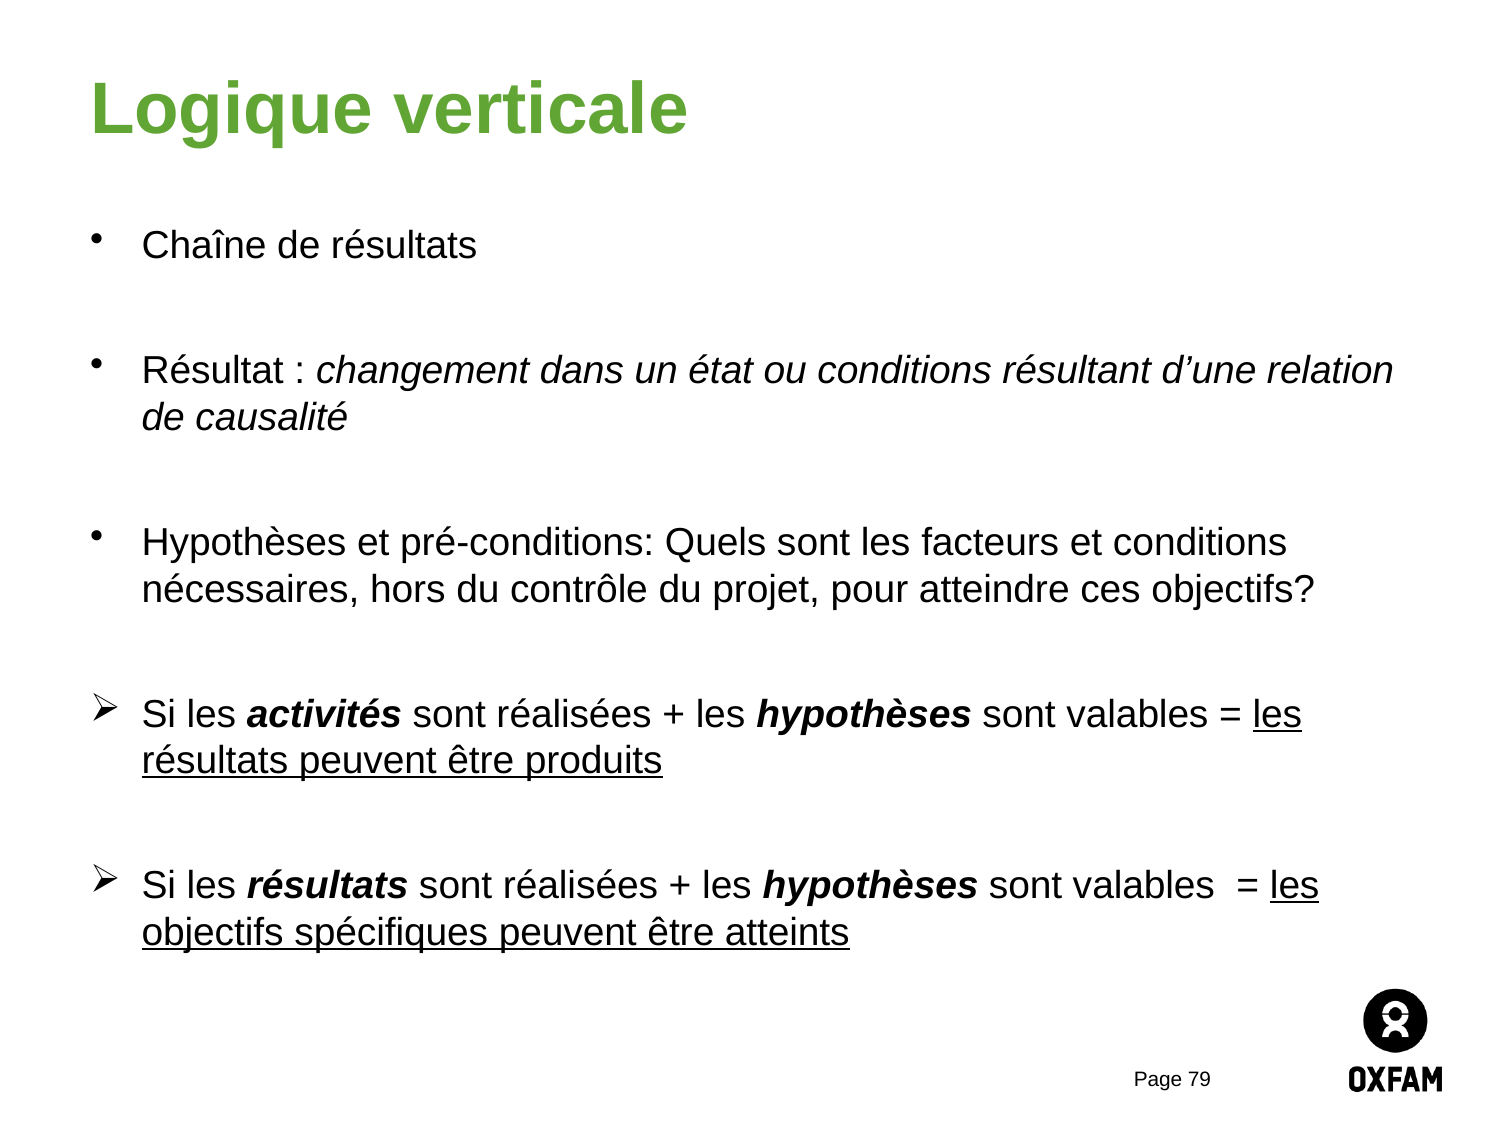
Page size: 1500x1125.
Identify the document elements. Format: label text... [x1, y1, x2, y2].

list Chaîne de résultats Résultat : changement dans un état ou conditions résultant d’une relation de causalité Hypothèses et pré-conditions: Quels sont les facteurs et conditions nécessaires, hors du contrôle du projet, pour atteindre ces objectifs? Si les activités sont réalisées + les hypothèses sont valables = les résultats peuvent être produits Si les résultats sont réalisées + les hypothèses sont valables = les objectifs spécifiques peuvent être atteints [74, 212, 1426, 965]
picture [1345, 985, 1445, 1095]
title Logique verticale [74, 44, 1426, 164]
